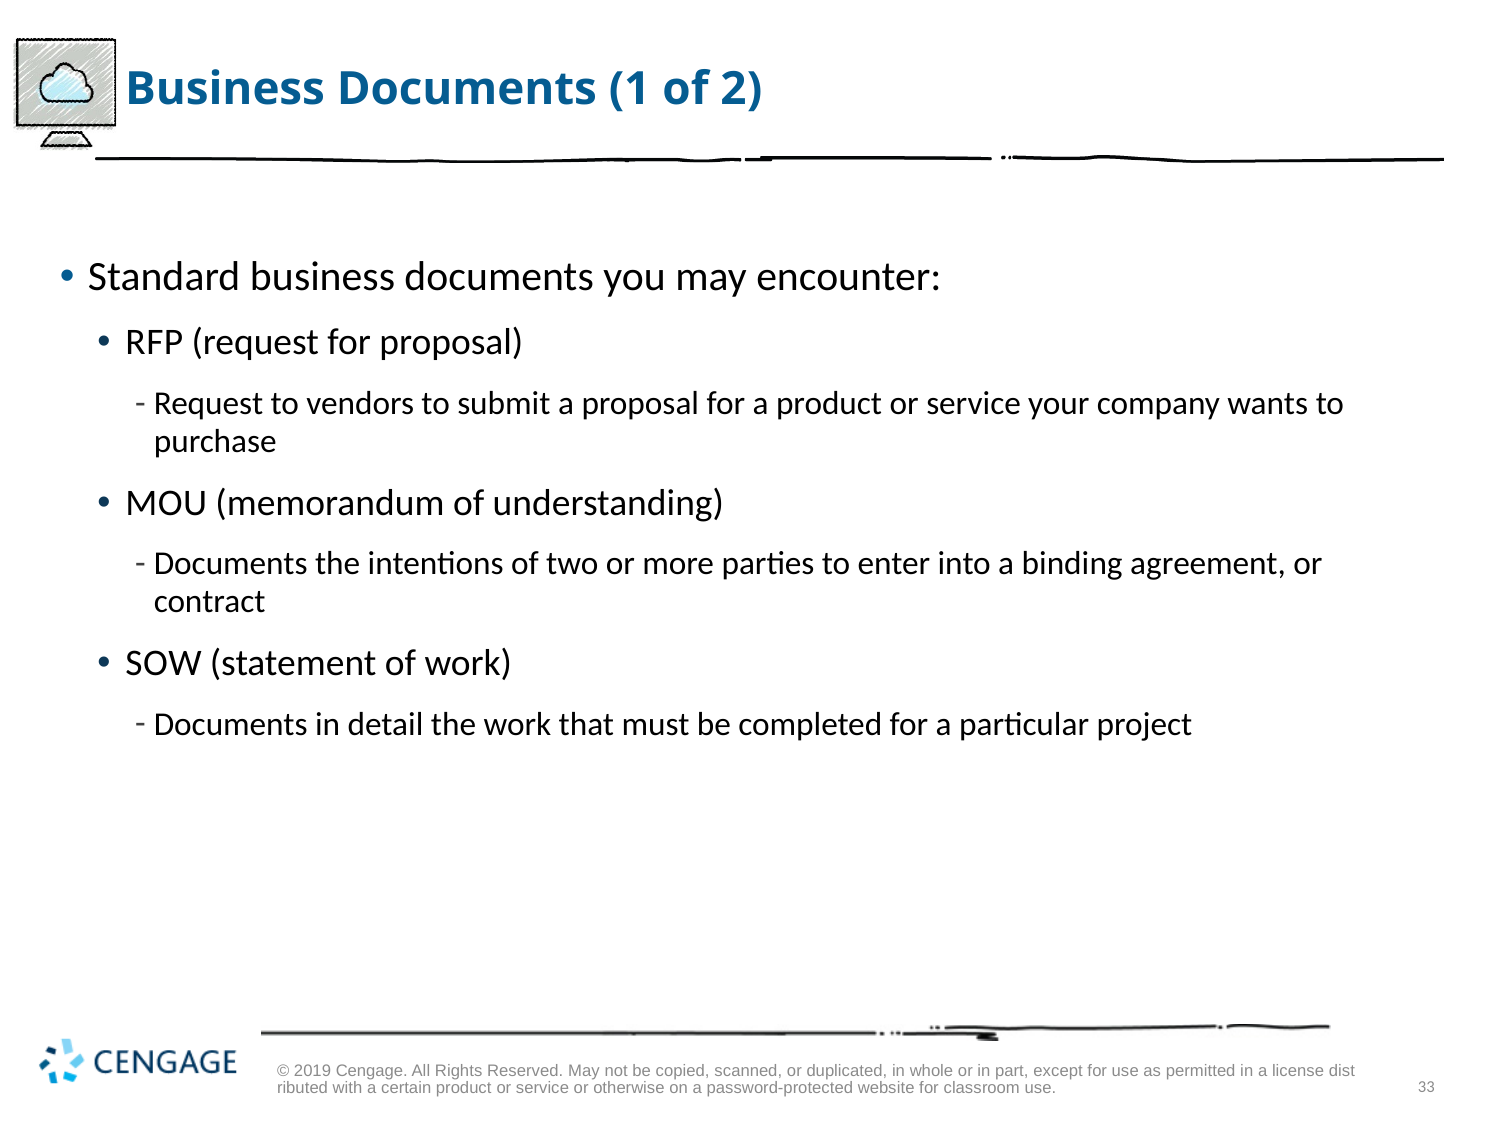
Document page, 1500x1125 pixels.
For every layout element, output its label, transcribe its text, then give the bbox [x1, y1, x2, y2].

list Standard business documents you may encounter: R F P (request for proposal) Request to vendors to submit a proposal for a product or service your company wants to purchase M O U (memorandum of understanding) Documents the intentions of two or more parties to enter into a binding agreement, or contract S O W (statement of work) Documents in detail the work that must be completed for a particular project [59, 252, 1441, 748]
title Business Documents (1 of 2) [125, 66, 1442, 116]
picture [13, 36, 117, 151]
picture [261, 1024, 1331, 1041]
picture [95, 155, 1444, 163]
footer © 2019 Cengage. All Rights Reserved. May not be copied, scanned, or duplicated, in whole or in part, except for use as permitted in a license distributed with a certain product or service or otherwise on a password-protected website for classroom use. [262, 1050, 1375, 1091]
picture [19, 1025, 249, 1096]
